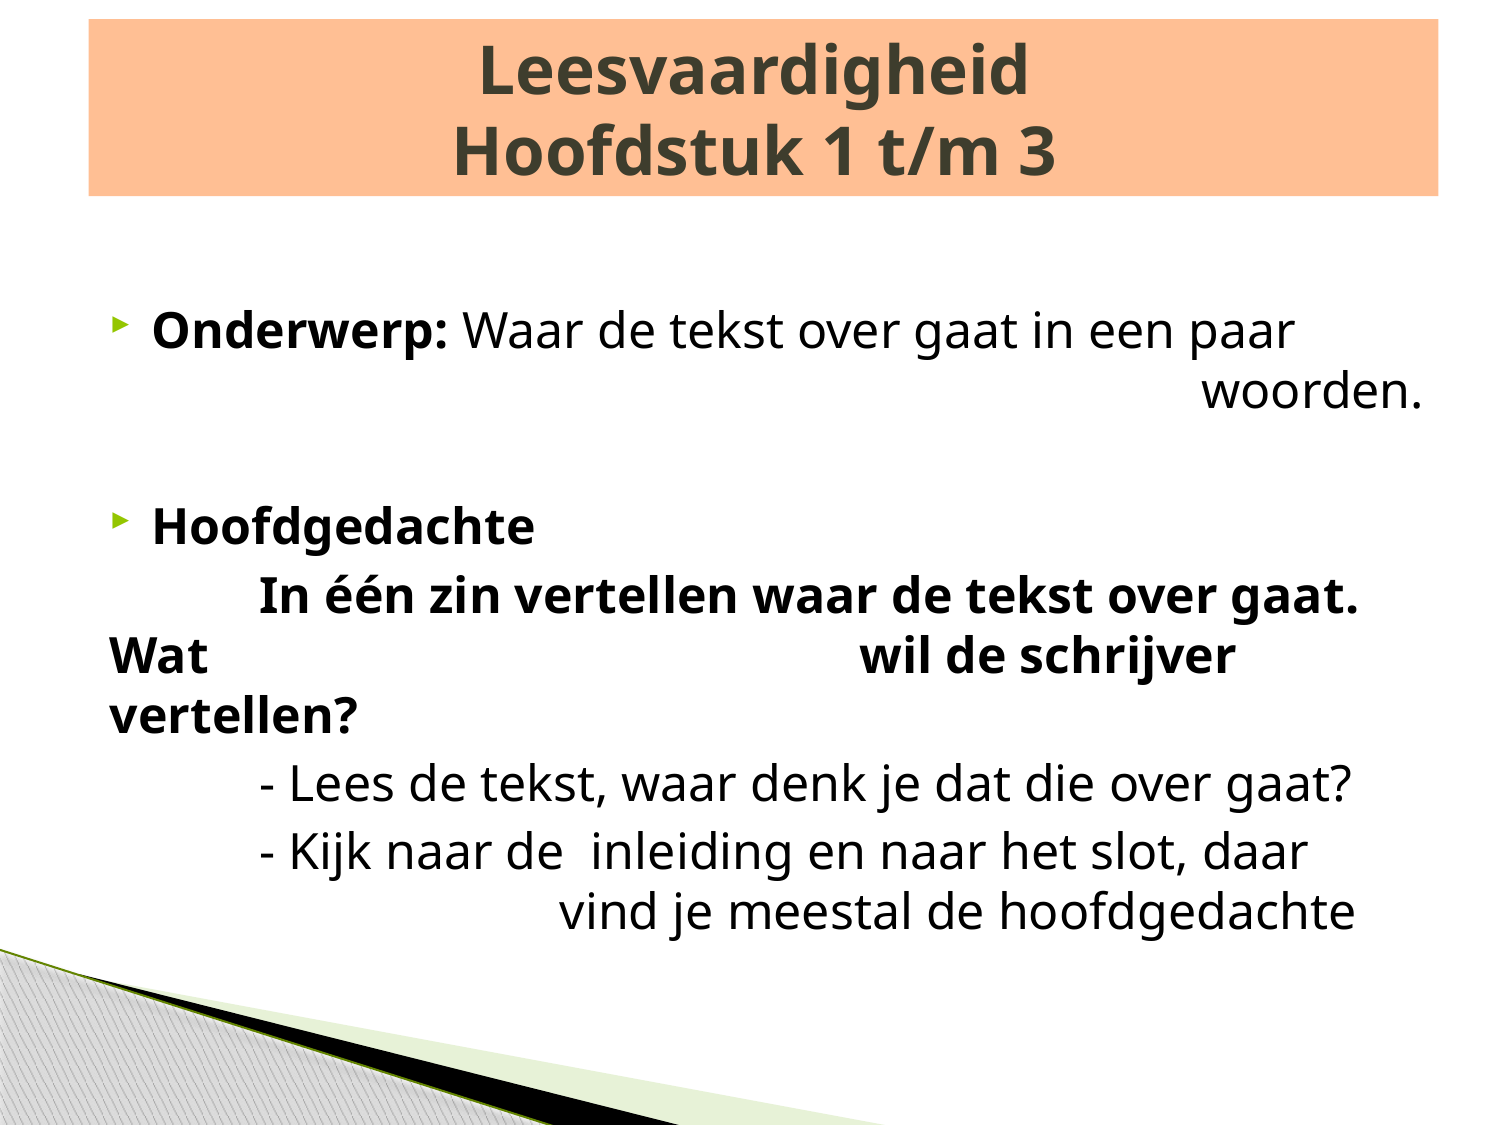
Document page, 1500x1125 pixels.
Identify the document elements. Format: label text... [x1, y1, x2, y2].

list Onderwerp: Waar de tekst over gaat in een paar woorden. Hoofdgedachte In één zin vertellen waar de tekst over gaat. Wat wil de schrijver vertellen? - Lees de tekst, waar denk je dat die over gaat? - Kijk naar de inleiding en naar het slot, daar vind je meestal de hoofdgedachte [76, 290, 1471, 1000]
title Leesvaardigheid Hoofdstuk 1 t/m 3 [88, 19, 1439, 197]
